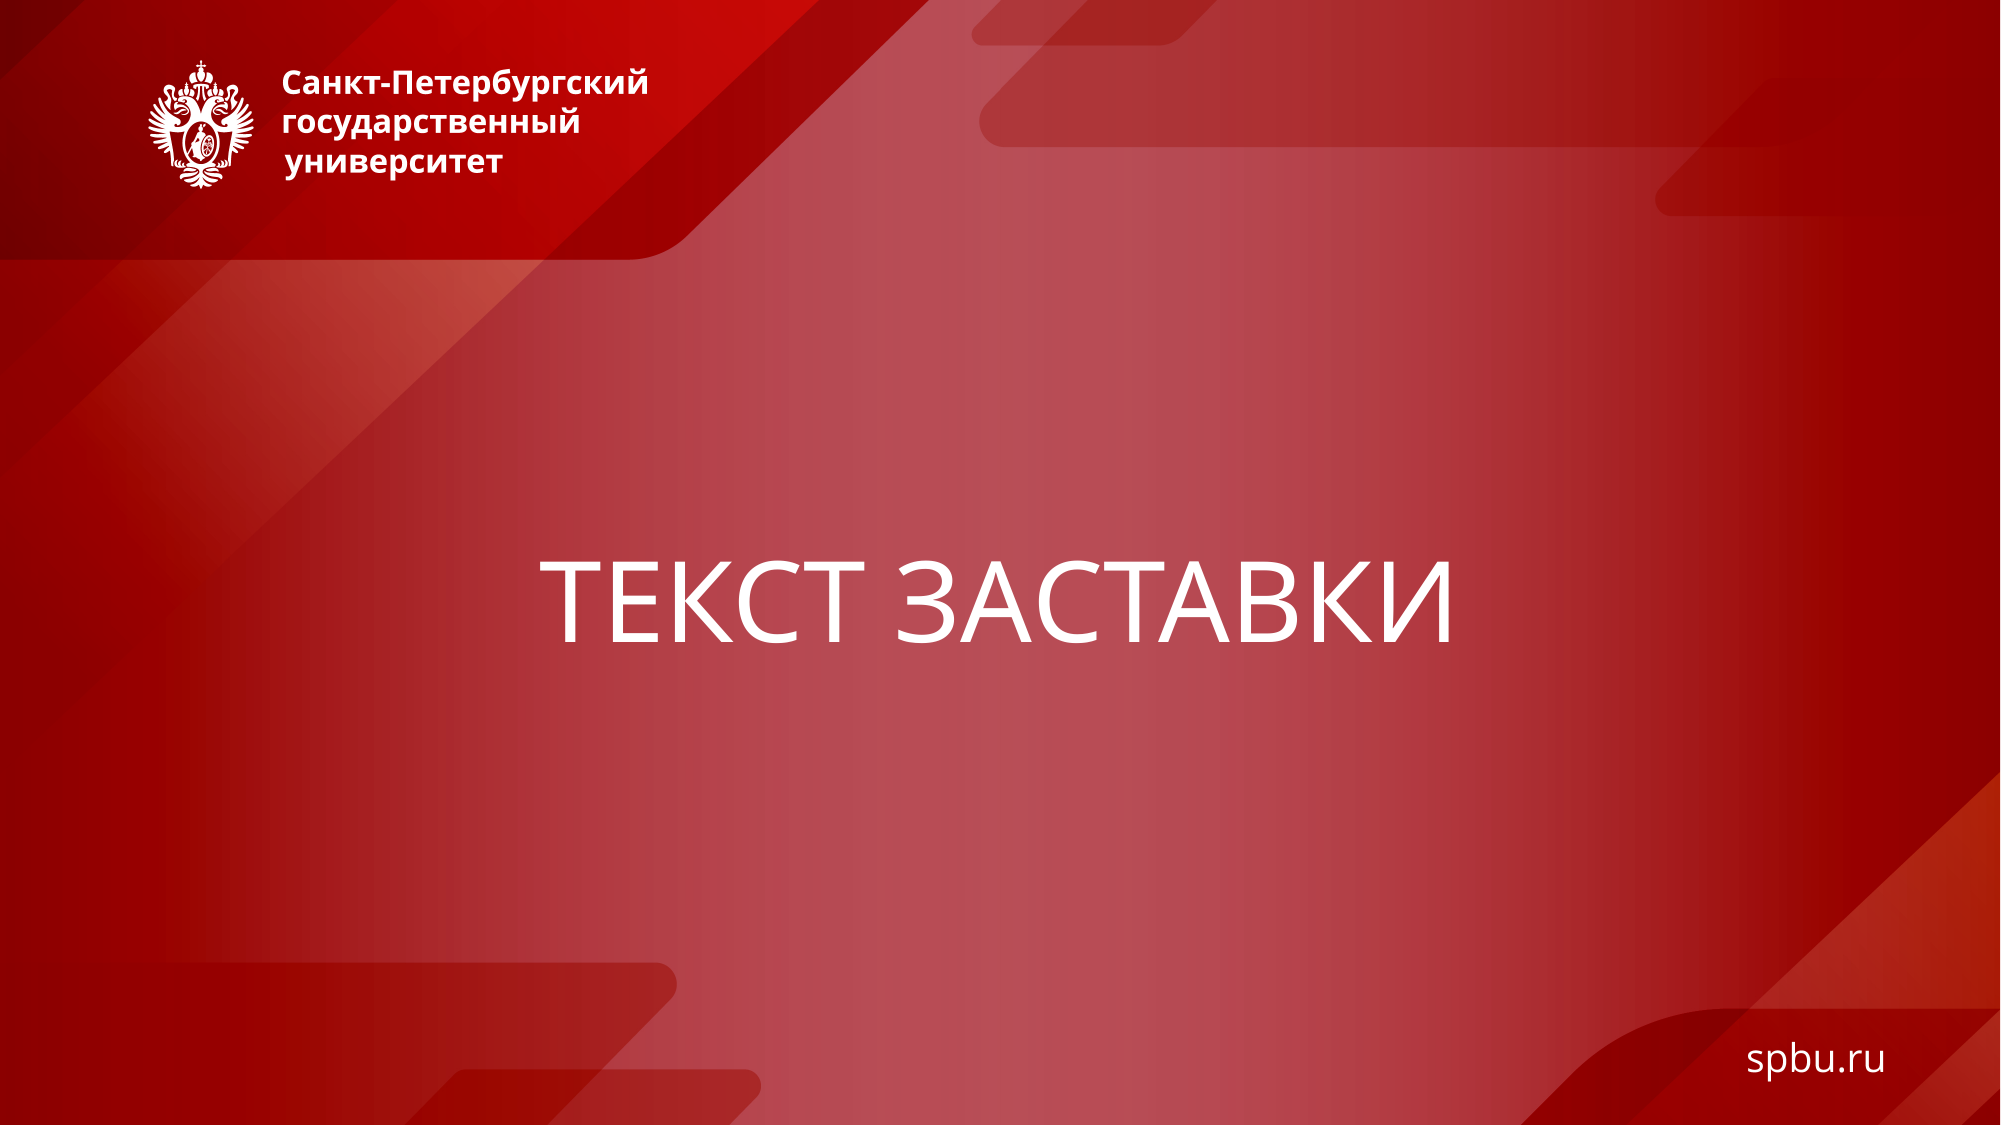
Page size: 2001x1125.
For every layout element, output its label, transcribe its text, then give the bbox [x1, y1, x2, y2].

picture [0, 0, 2001, 1125]
title Текст ЗАСТАВКИ [249, 402, 1750, 794]
